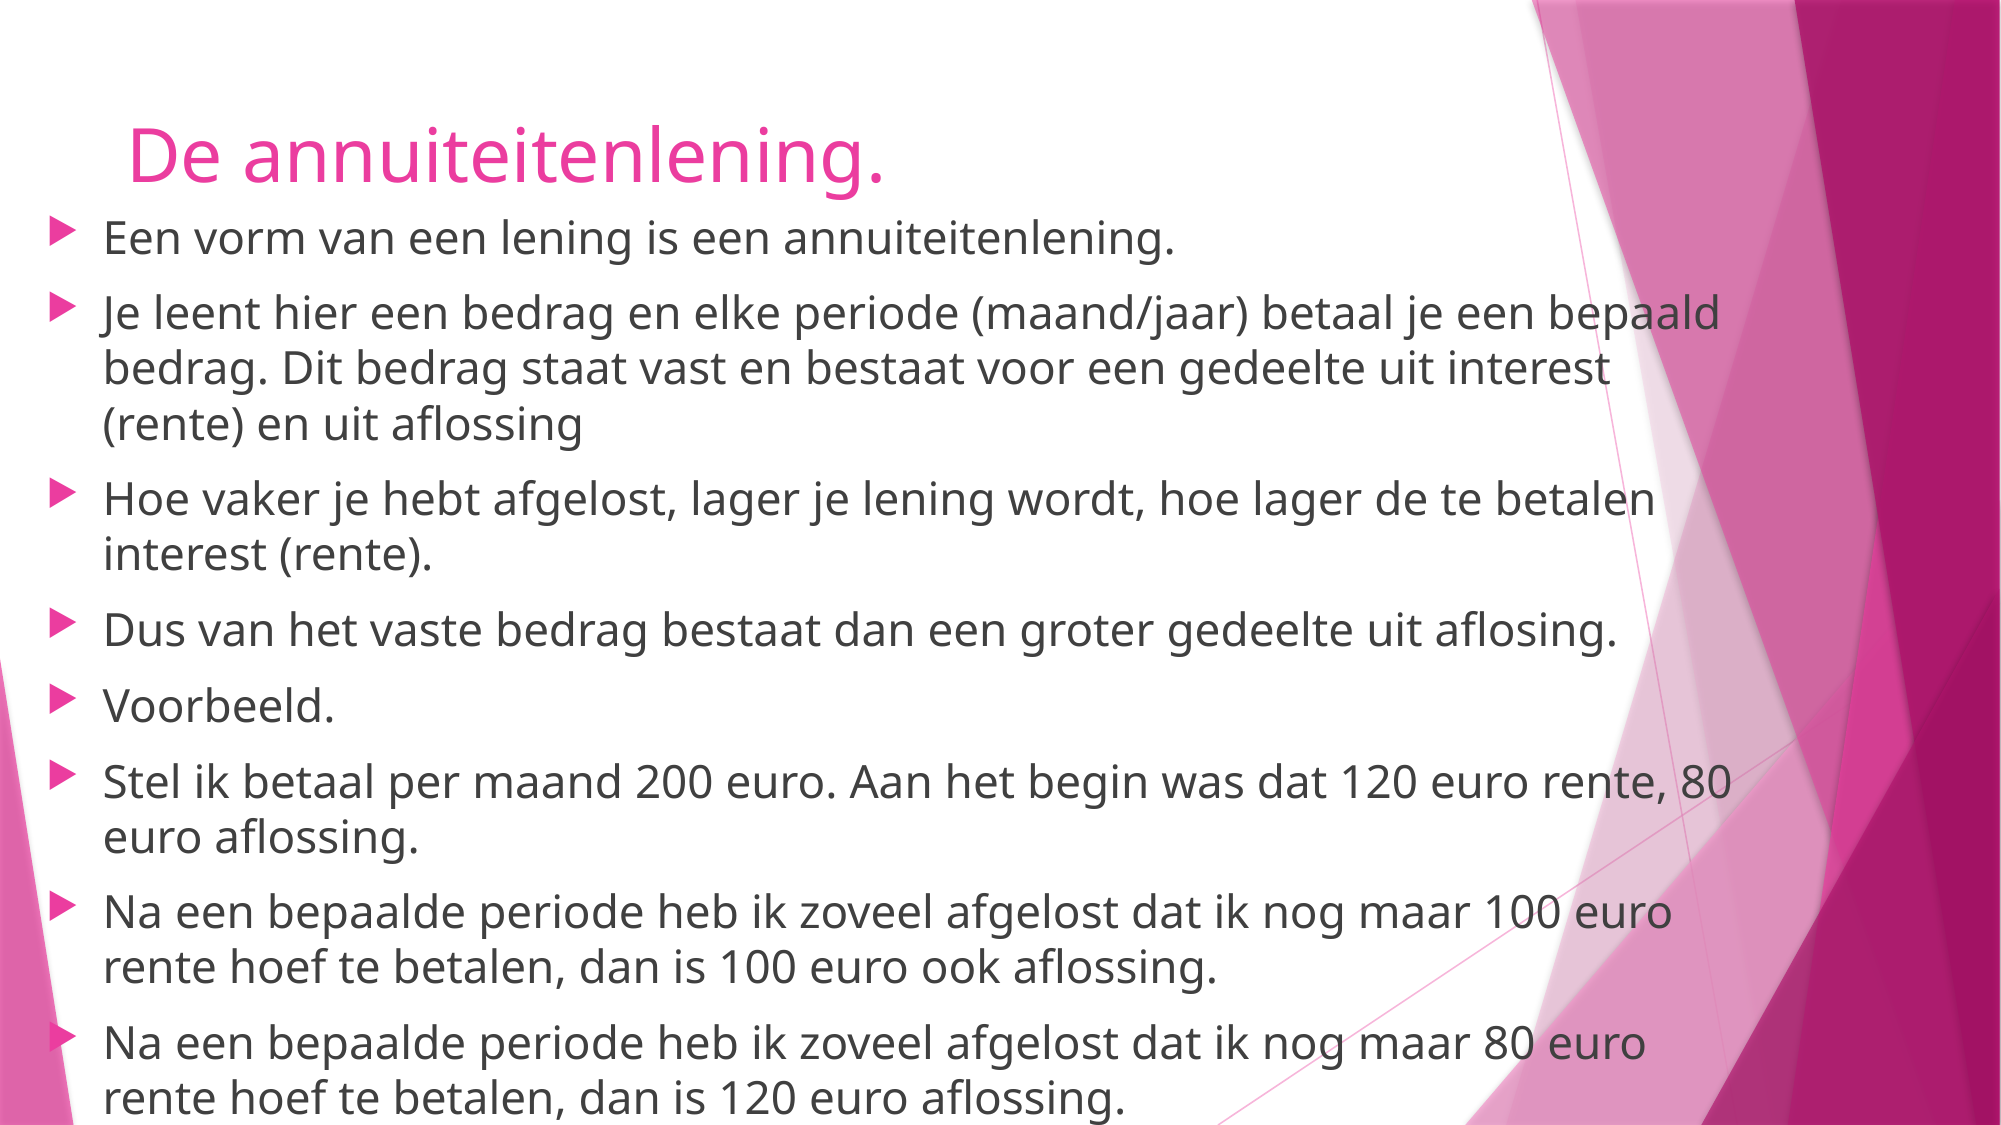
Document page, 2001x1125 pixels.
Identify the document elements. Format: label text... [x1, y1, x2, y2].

title De annuiteitenlening. [111, 99, 1522, 200]
list Een vorm van een lening is een annuiteitenlening. Je leent hier een bedrag en elke periode (maand/jaar) betaal je een bepaald bedrag. Dit bedrag staat vast en bestaat voor een gedeelte uit interest (rente) en uit aflossing Hoe vaker je hebt afgelost, lager je lening wordt, hoe lager de te betalen interest (rente). Dus van het vaste bedrag bestaat dan een groter gedeelte uit aflosing. Voorbeeld. Stel ik betaal per maand 200 euro. Aan het begin was dat 120 euro rente, 80 euro aflossing. Na een bepaalde periode heb ik zoveel afgelost dat ik nog maar 100 euro rente hoef te betalen, dan is 100 euro ook aflossing. Na een bepaalde periode heb ik zoveel afgelost dat ik nog maar 80 euro rente hoef te betalen, dan is 120 euro aflossing. [31, 200, 1781, 1125]
